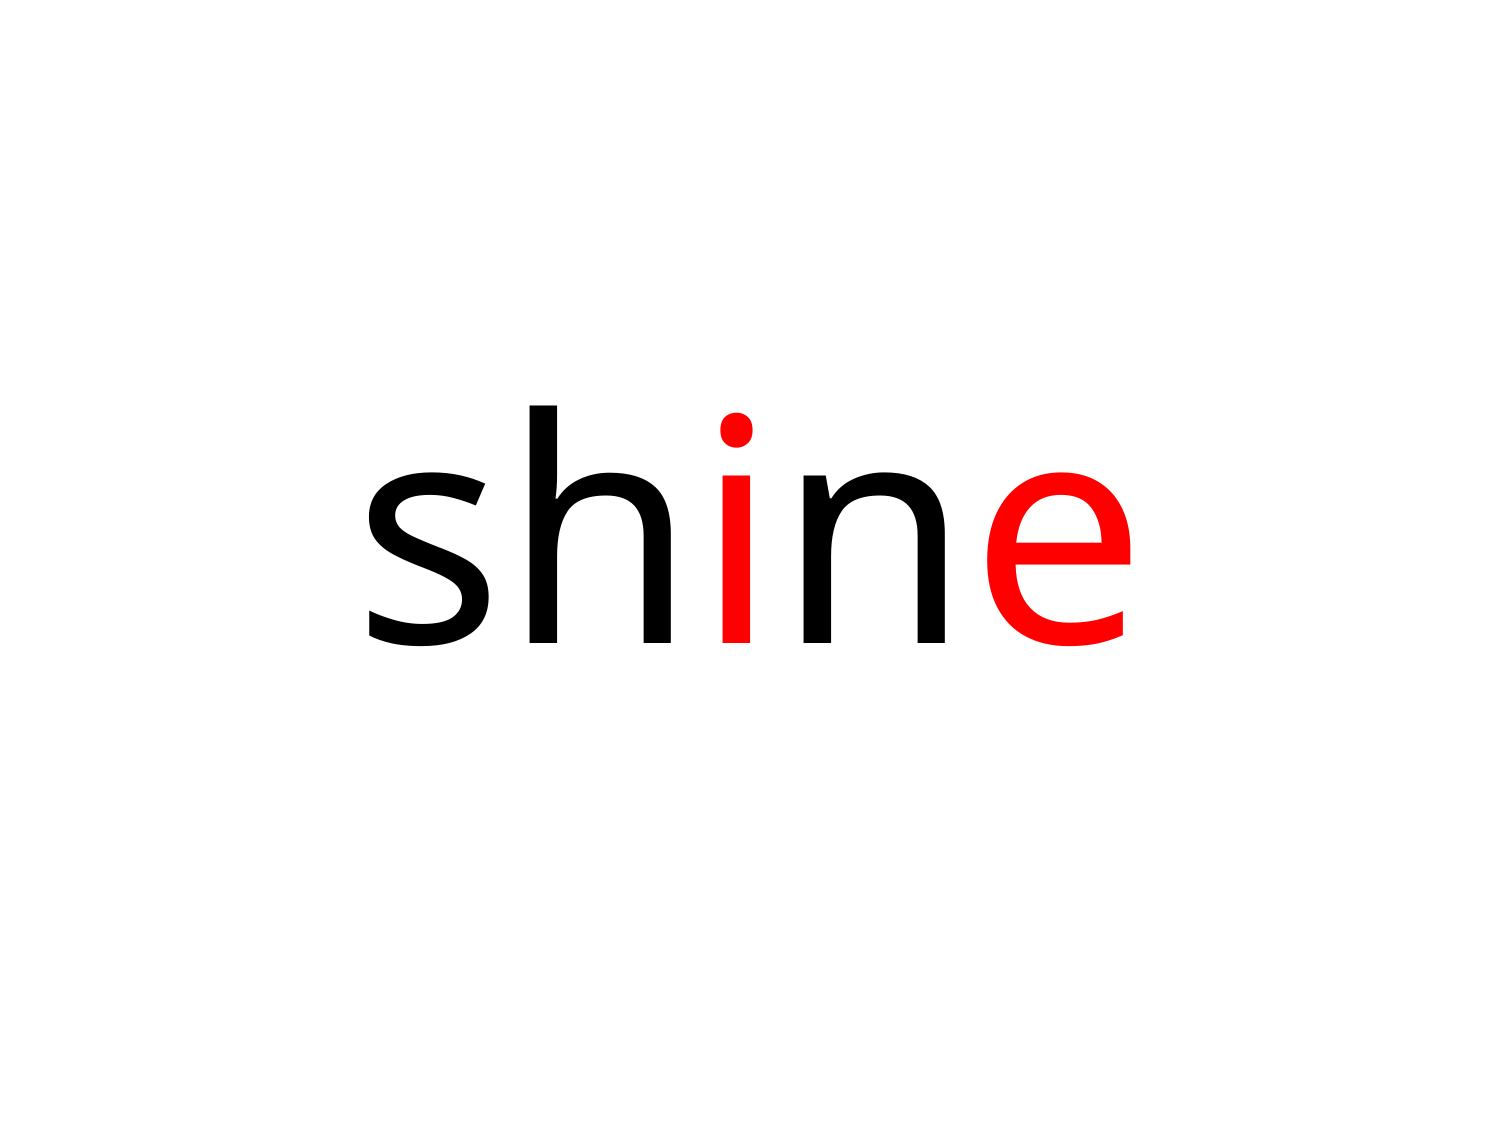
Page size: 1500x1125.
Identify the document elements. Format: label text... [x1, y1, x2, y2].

title shine [75, 425, 1425, 613]
